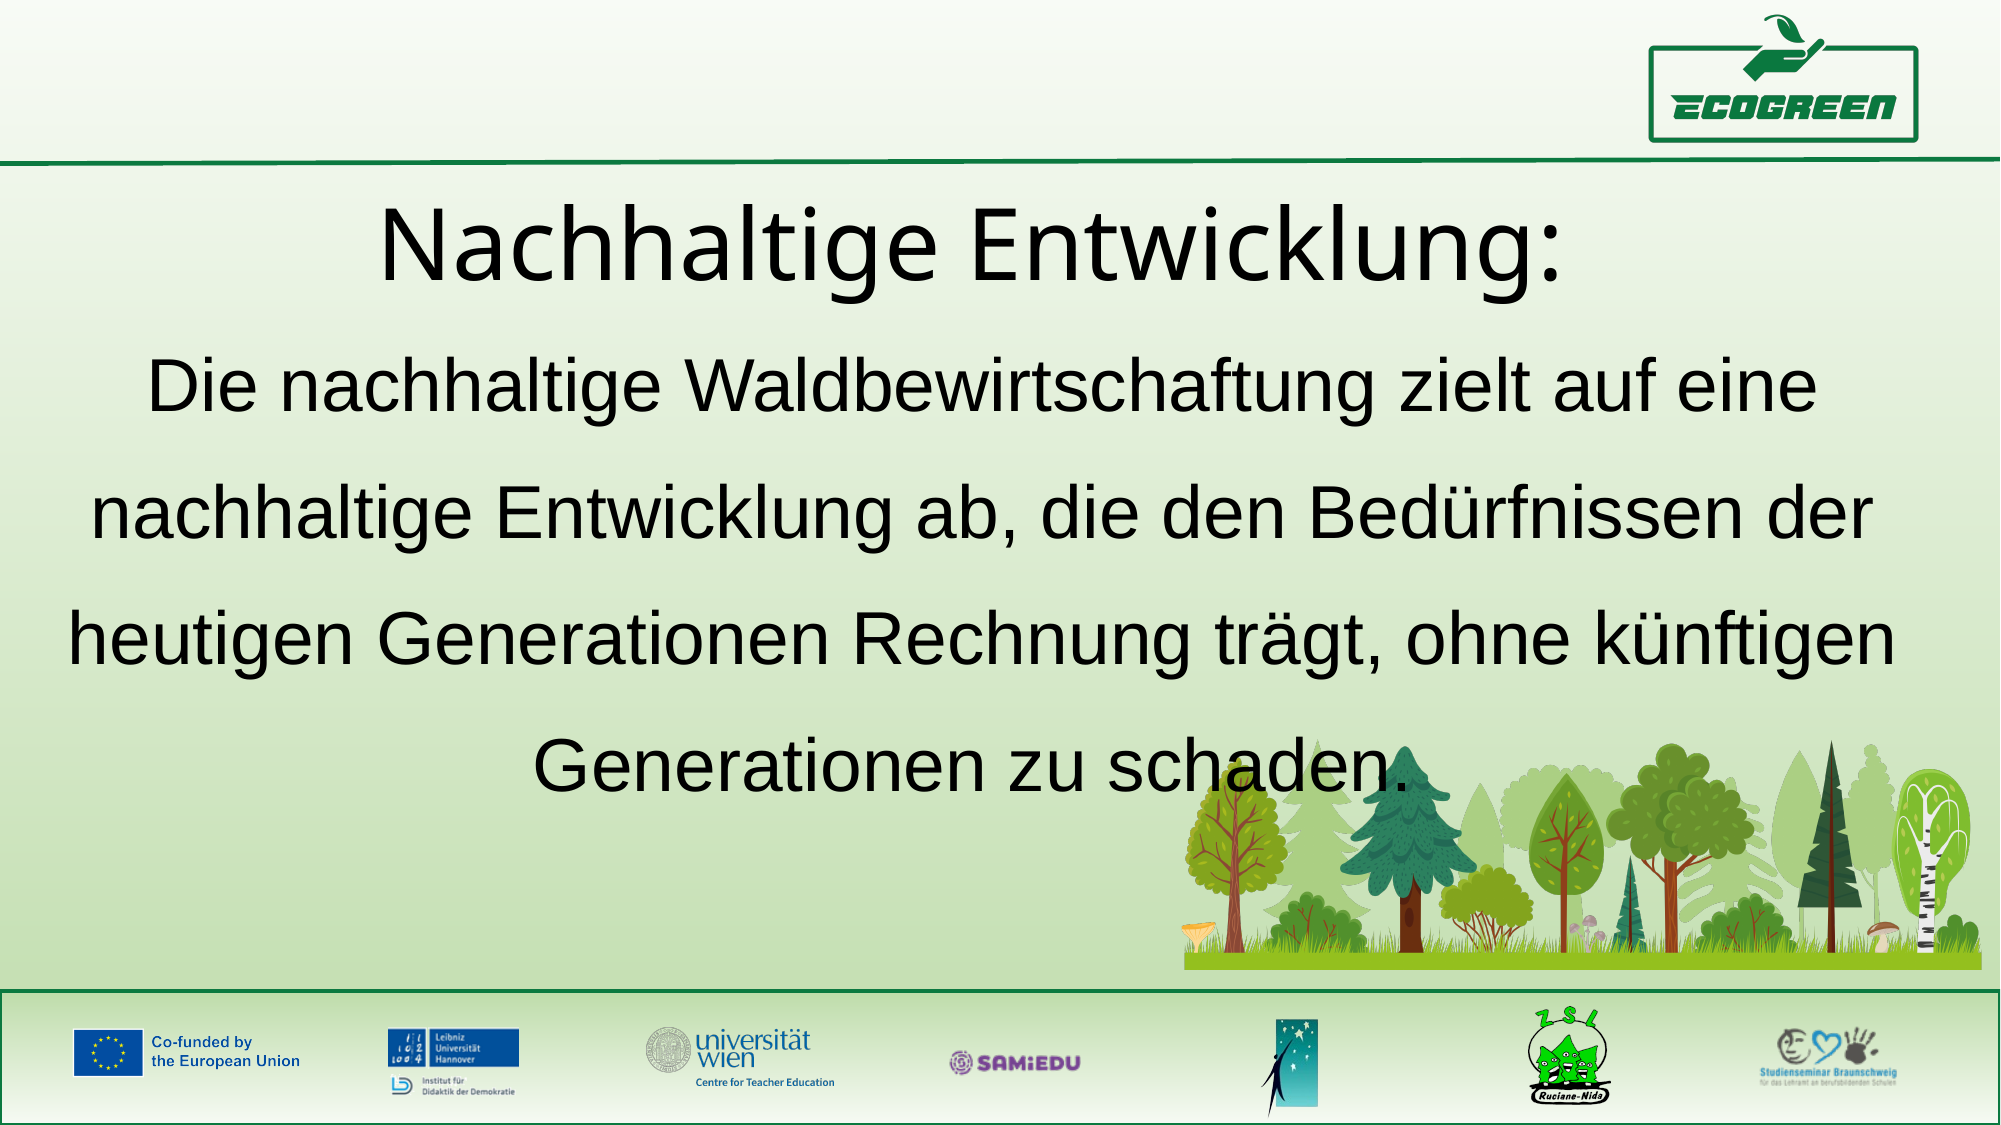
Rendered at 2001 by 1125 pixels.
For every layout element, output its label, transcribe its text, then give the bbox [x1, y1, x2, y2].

picture [1259, 1018, 1330, 1125]
picture [1528, 1006, 1611, 1105]
picture [1639, 0, 1928, 157]
text_box Nachhaltige Entwicklung: Die nachhaltige Waldbewirtschaftung zielt auf eine nachhaltige Entwicklung ab, die den Bedürfnissen der heutigen Generationen Rechnung trägt, ohne künftigen Generationen zu schaden. [0, 160, 1967, 806]
picture [945, 1047, 1087, 1079]
picture [388, 1022, 519, 1103]
picture [646, 1027, 834, 1086]
picture [71, 1027, 317, 1079]
picture [1755, 1022, 1902, 1091]
text_box [1181, 739, 1982, 970]
